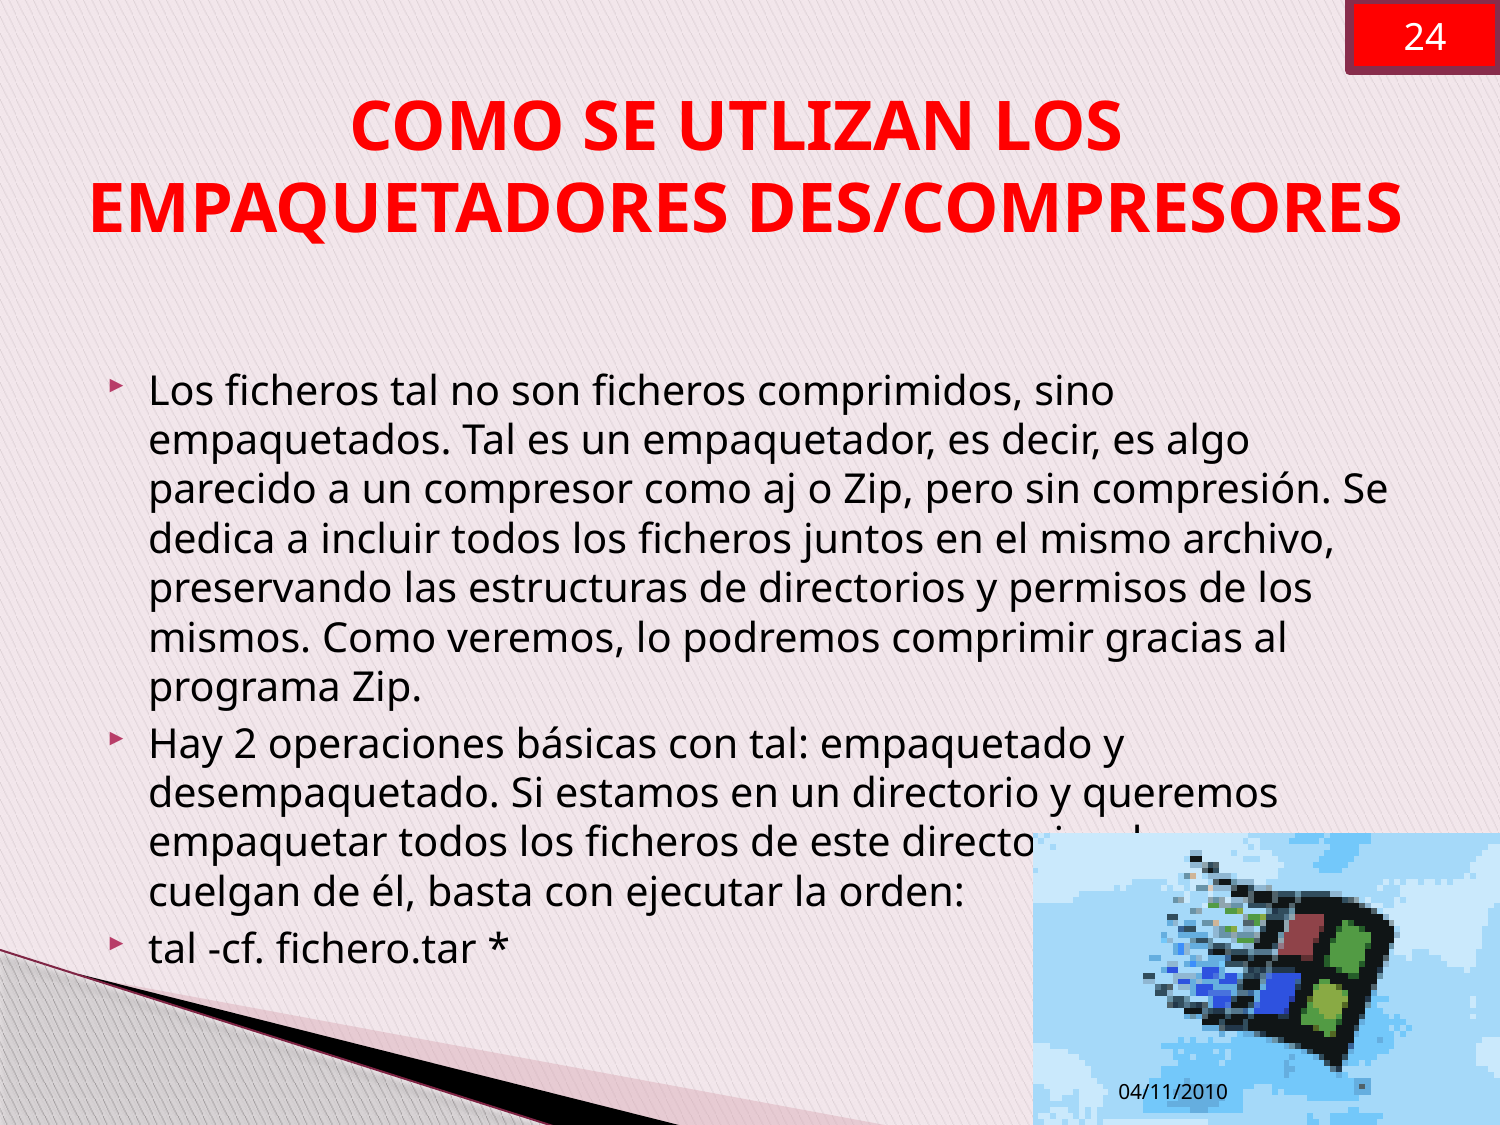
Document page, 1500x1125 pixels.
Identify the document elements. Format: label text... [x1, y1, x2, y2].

text_box 24 [1345, 0, 1500, 75]
title COMO SE UTLIZAN LOS EMPAQUETADORES DES/COMPRESORES [70, 70, 1421, 258]
list Los ficheros tal no son ficheros comprimidos, sino empaquetados. Tal es un empaquetador, es decir, es algo parecido a un compresor como aj o Zip, pero sin compresión. Se dedica a incluir todos los ficheros juntos en el mismo archivo, preservando las estructuras de directorios y permisos de los mismos. Como veremos, lo podremos comprimir gracias al programa Zip. Hay 2 operaciones básicas con tal: empaquetado y desempaquetado. Si estamos en un directorio y queremos empaquetar todos los ficheros de este directorio y los que cuelgan de él, basta con ejecutar la orden: tal -cf. fichero.tar * [75, 243, 1425, 986]
picture [1033, 833, 1500, 1125]
